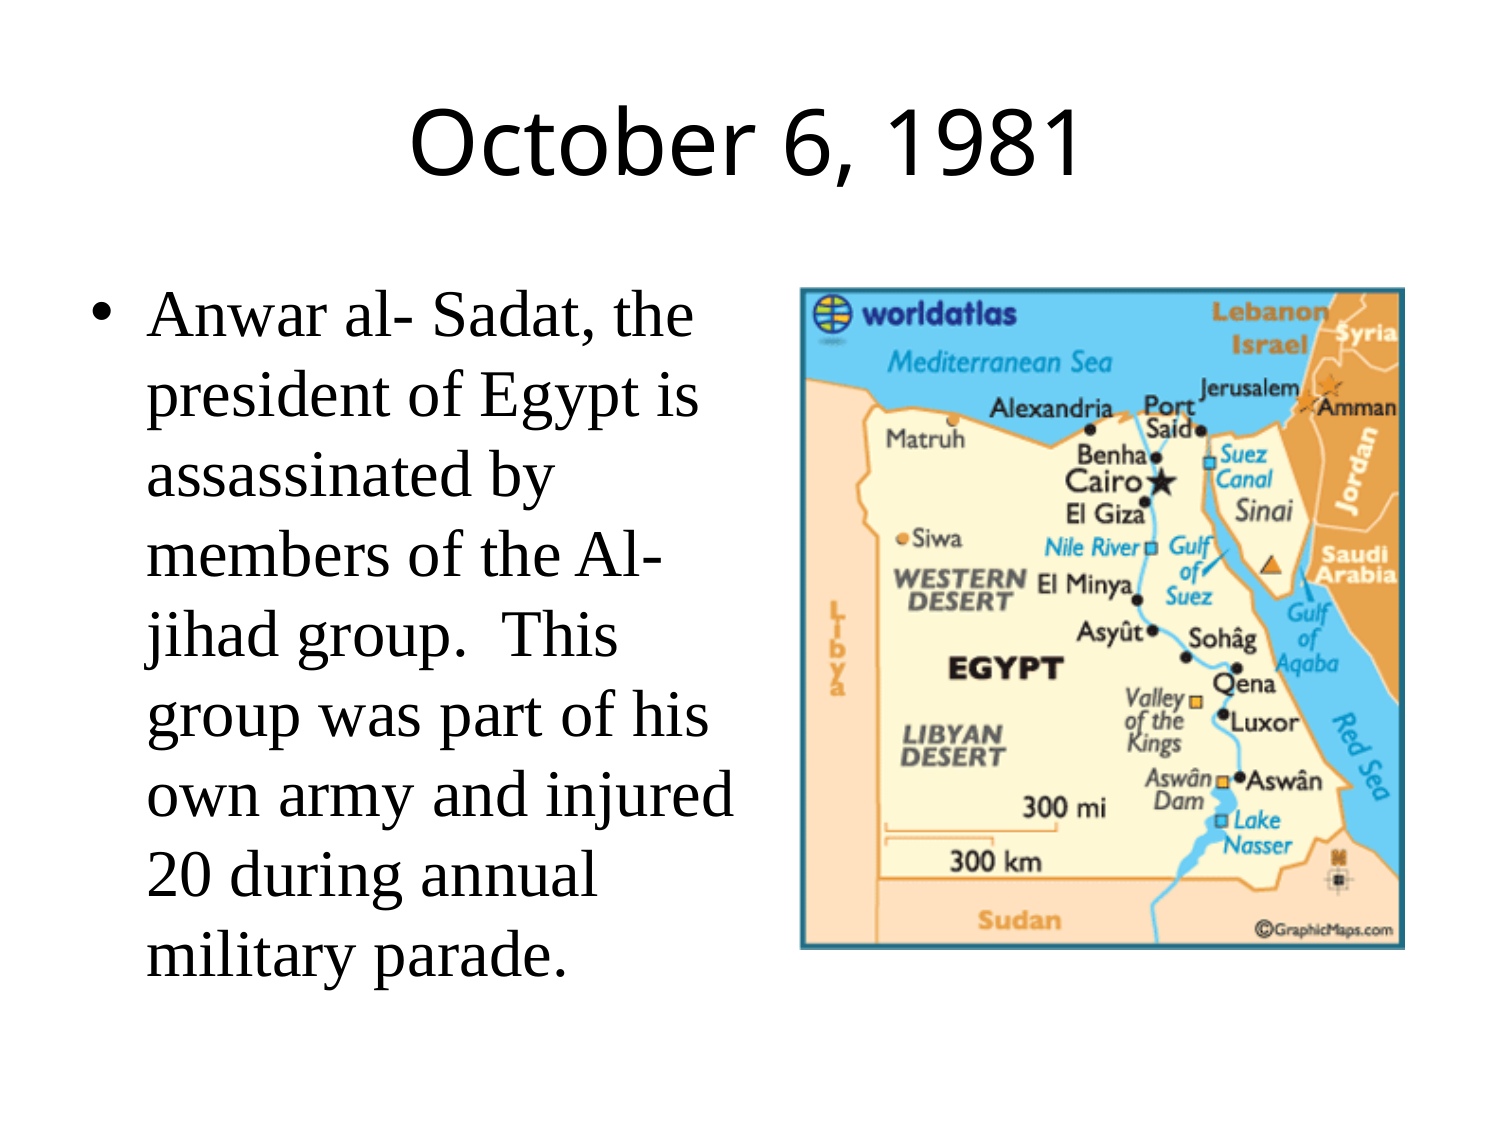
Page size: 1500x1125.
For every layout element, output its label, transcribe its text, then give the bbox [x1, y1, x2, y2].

title October 6, 1981 [75, 45, 1425, 233]
picture [799, 287, 1406, 951]
list Anwar al- Sadat, the president of Egypt is assassinated by members of the Al- jihad group. This group was part of his own army and injured 20 during annual military parade. [75, 262, 775, 1005]
